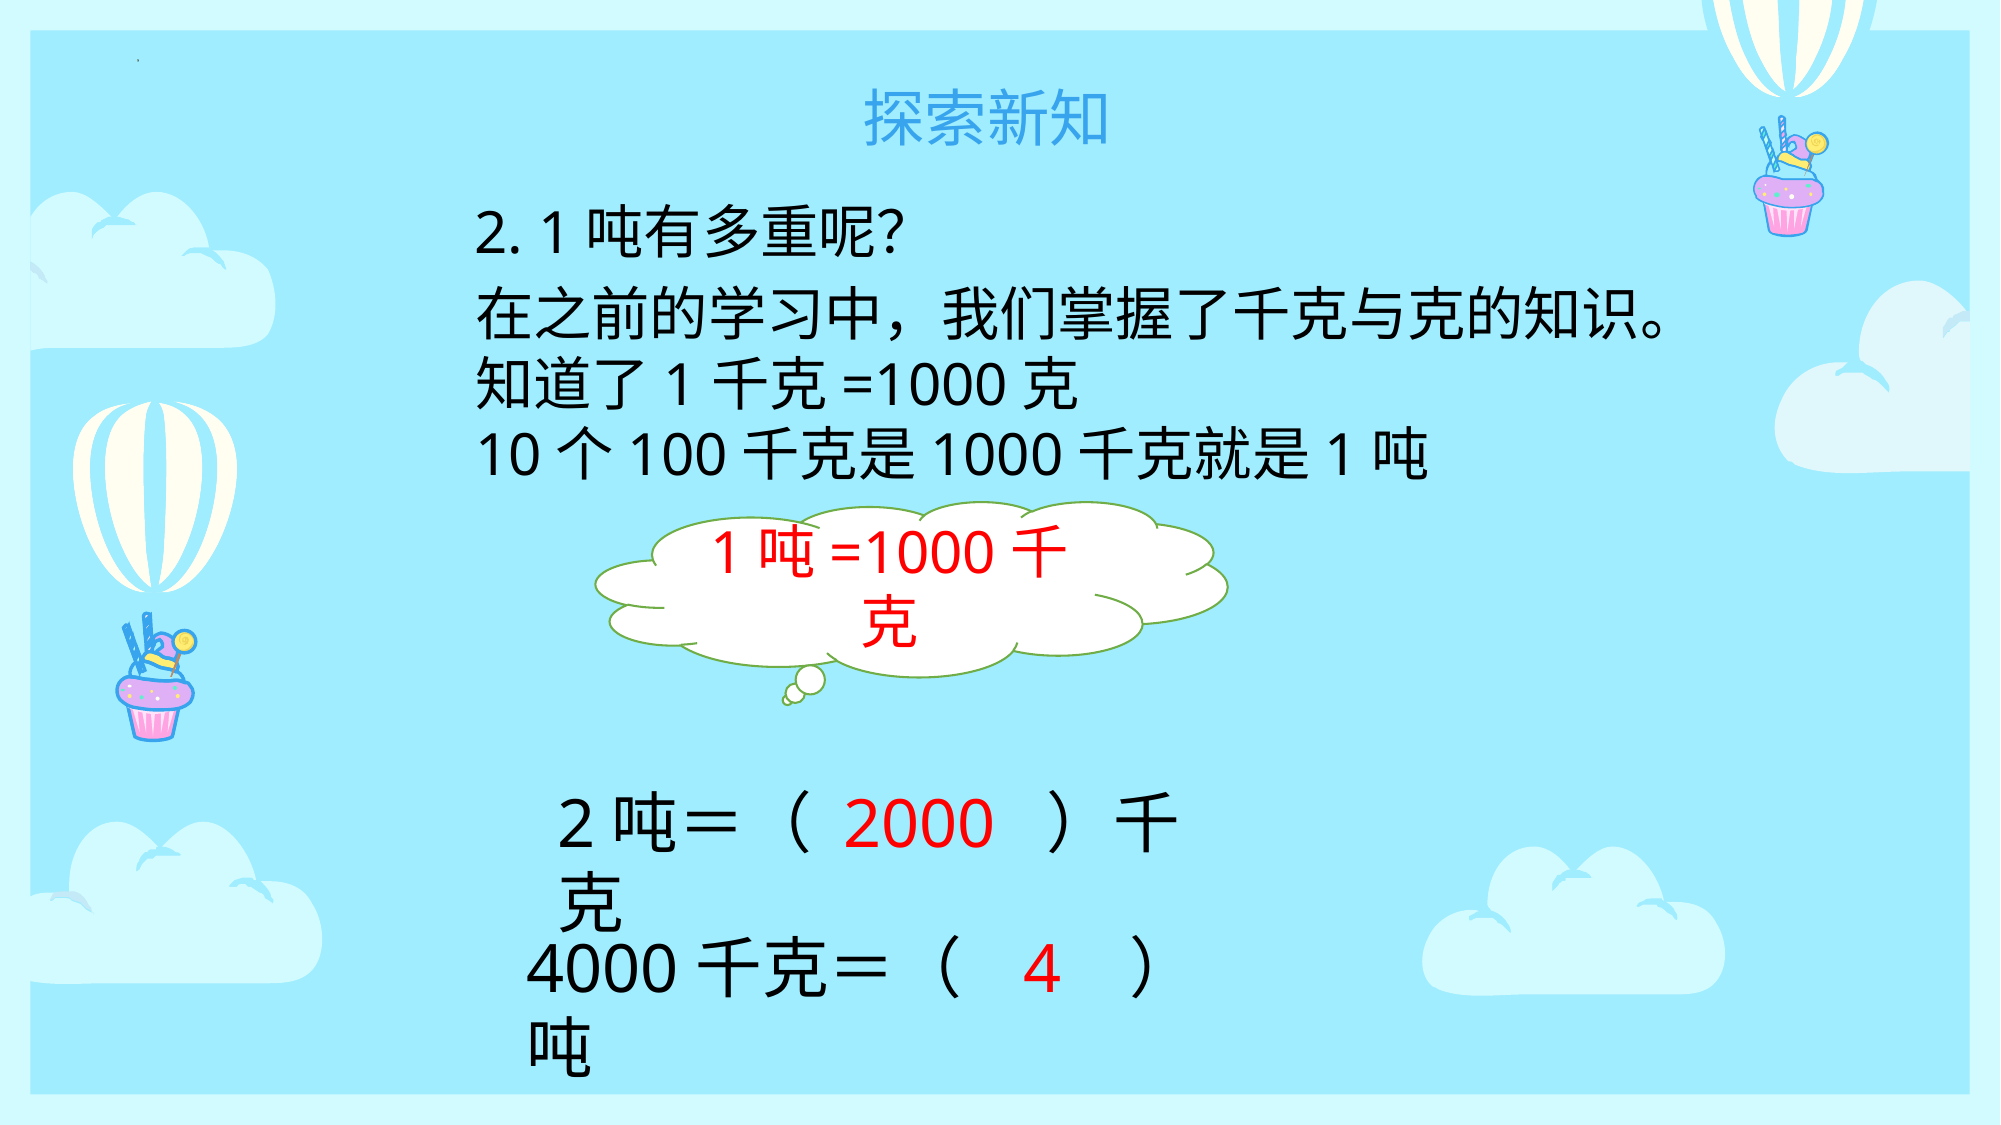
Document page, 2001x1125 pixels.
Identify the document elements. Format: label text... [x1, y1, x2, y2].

text_box 1吨=1000千克 [594, 501, 1229, 707]
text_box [27, 821, 327, 984]
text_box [1701, 0, 1877, 238]
text_box [0, 0, 2000, 1125]
text_box 探索新知 [847, 72, 1153, 162]
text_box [30, 191, 280, 351]
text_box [59, 399, 251, 742]
text_box 2吨＝（ 2000 ）千克 [542, 773, 1228, 918]
text_box 在之前的学习中，我们掌握了千克与克的知识。知道了1千克=1000克 10个100千克是1000千克就是1吨 [460, 269, 1702, 495]
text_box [1419, 846, 1730, 998]
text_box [1771, 280, 1970, 475]
text_box 4000千克＝（ 4 ）吨 [511, 918, 1259, 1094]
text_box 2. 1吨有多重呢？ [459, 187, 1664, 273]
